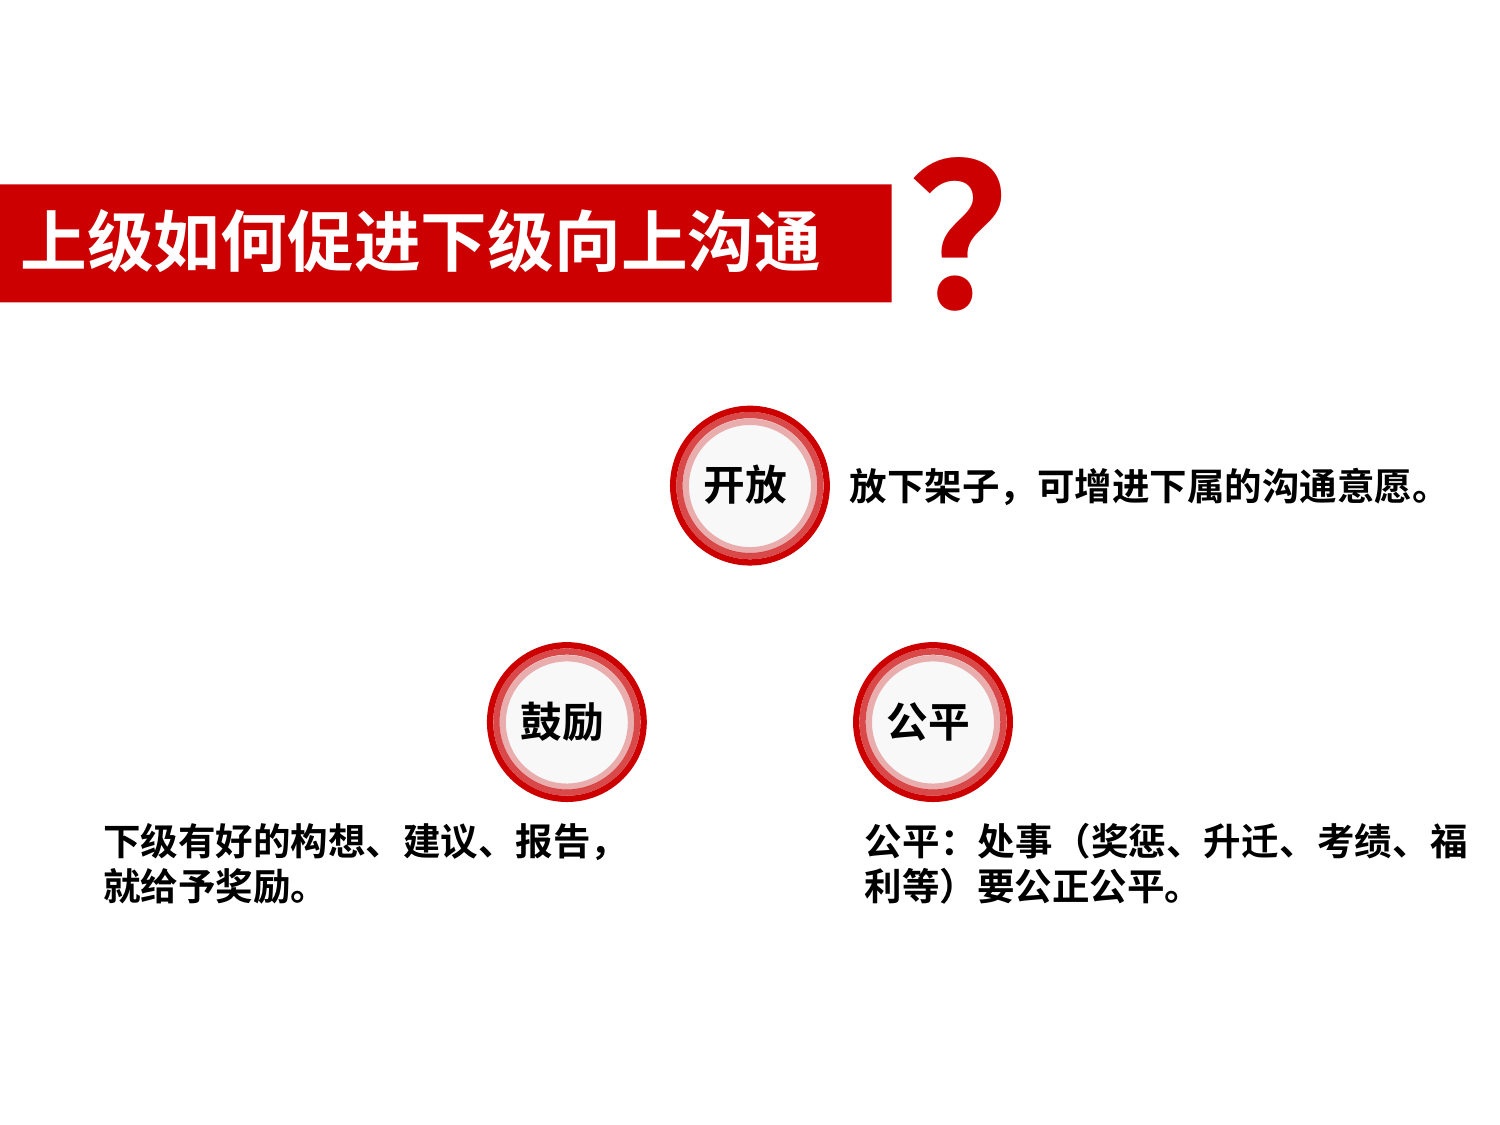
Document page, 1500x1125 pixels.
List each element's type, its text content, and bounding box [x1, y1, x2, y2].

text_box [845, 184, 892, 303]
text_box 上级如何促进下级向上沟通 [5, 177, 845, 303]
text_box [672, 408, 1468, 563]
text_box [849, 644, 1483, 917]
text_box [88, 644, 656, 917]
text_box ？ [892, 101, 1122, 357]
text_box [0, 184, 5, 303]
